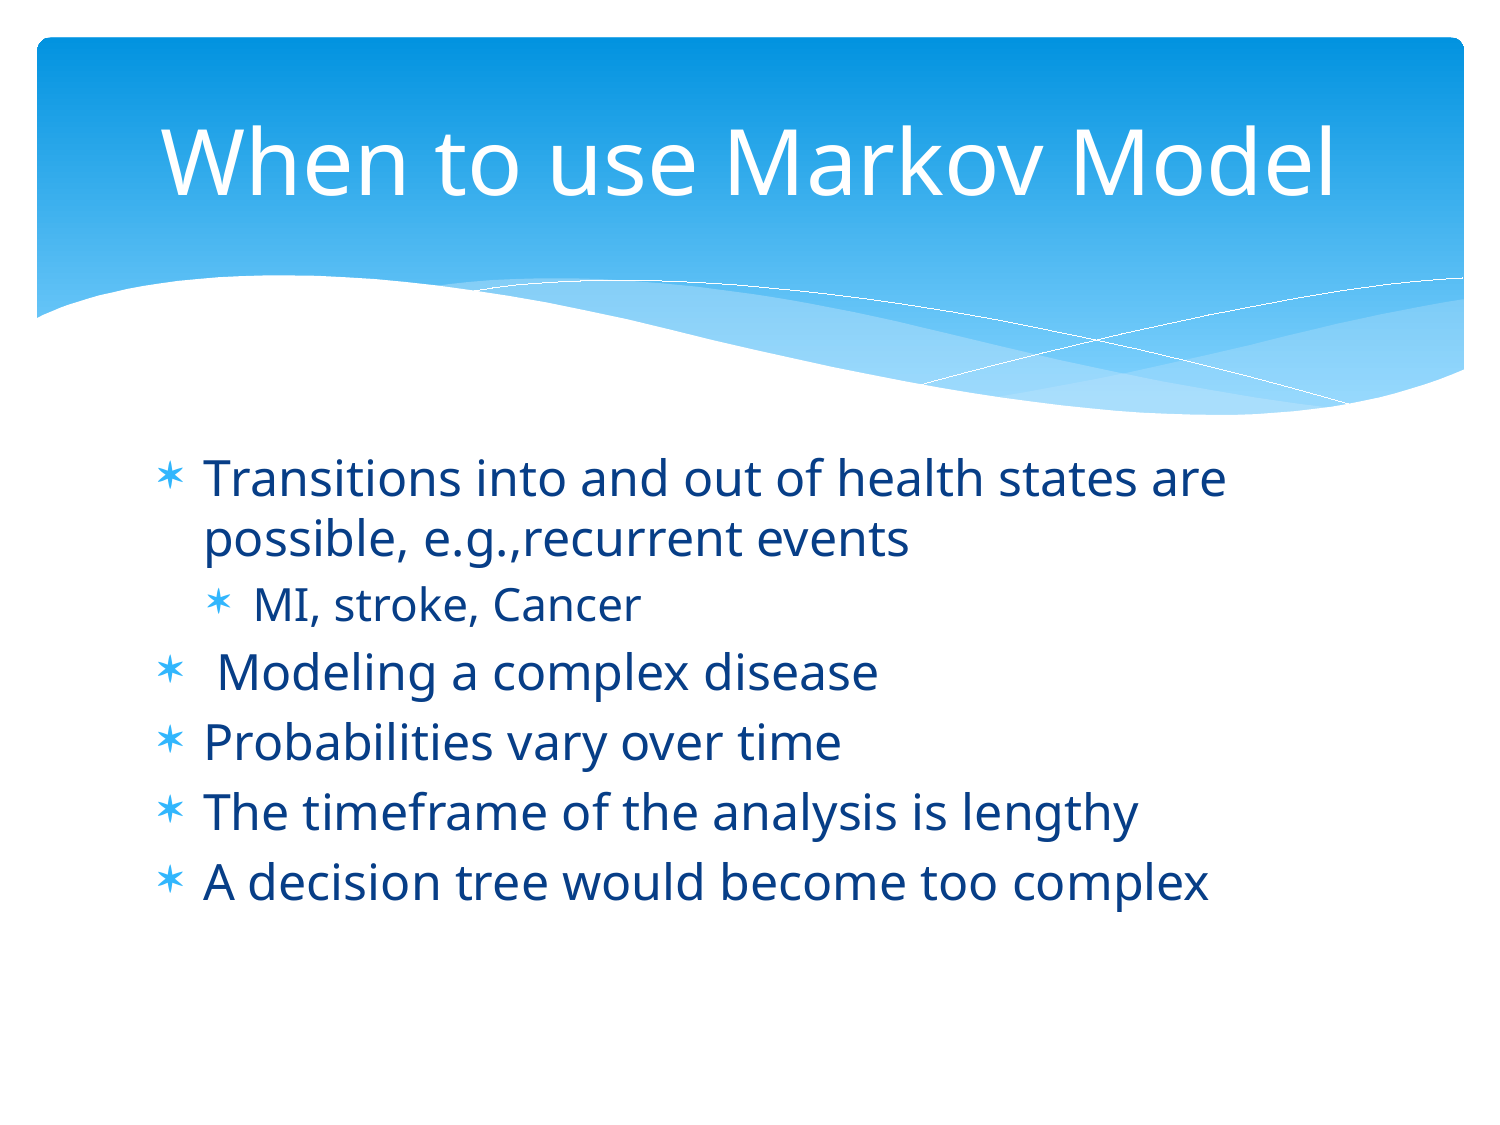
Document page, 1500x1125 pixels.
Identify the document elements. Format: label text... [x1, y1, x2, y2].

title When to use Markov Model [75, 55, 1425, 261]
list Transitions into and out of health states are possible, e.g.,recurrent events MI, stroke, Cancer Modeling a complex disease Probabilities vary over time The timeframe of the analysis is lengthy A decision tree would become too complex [143, 438, 1359, 1005]
